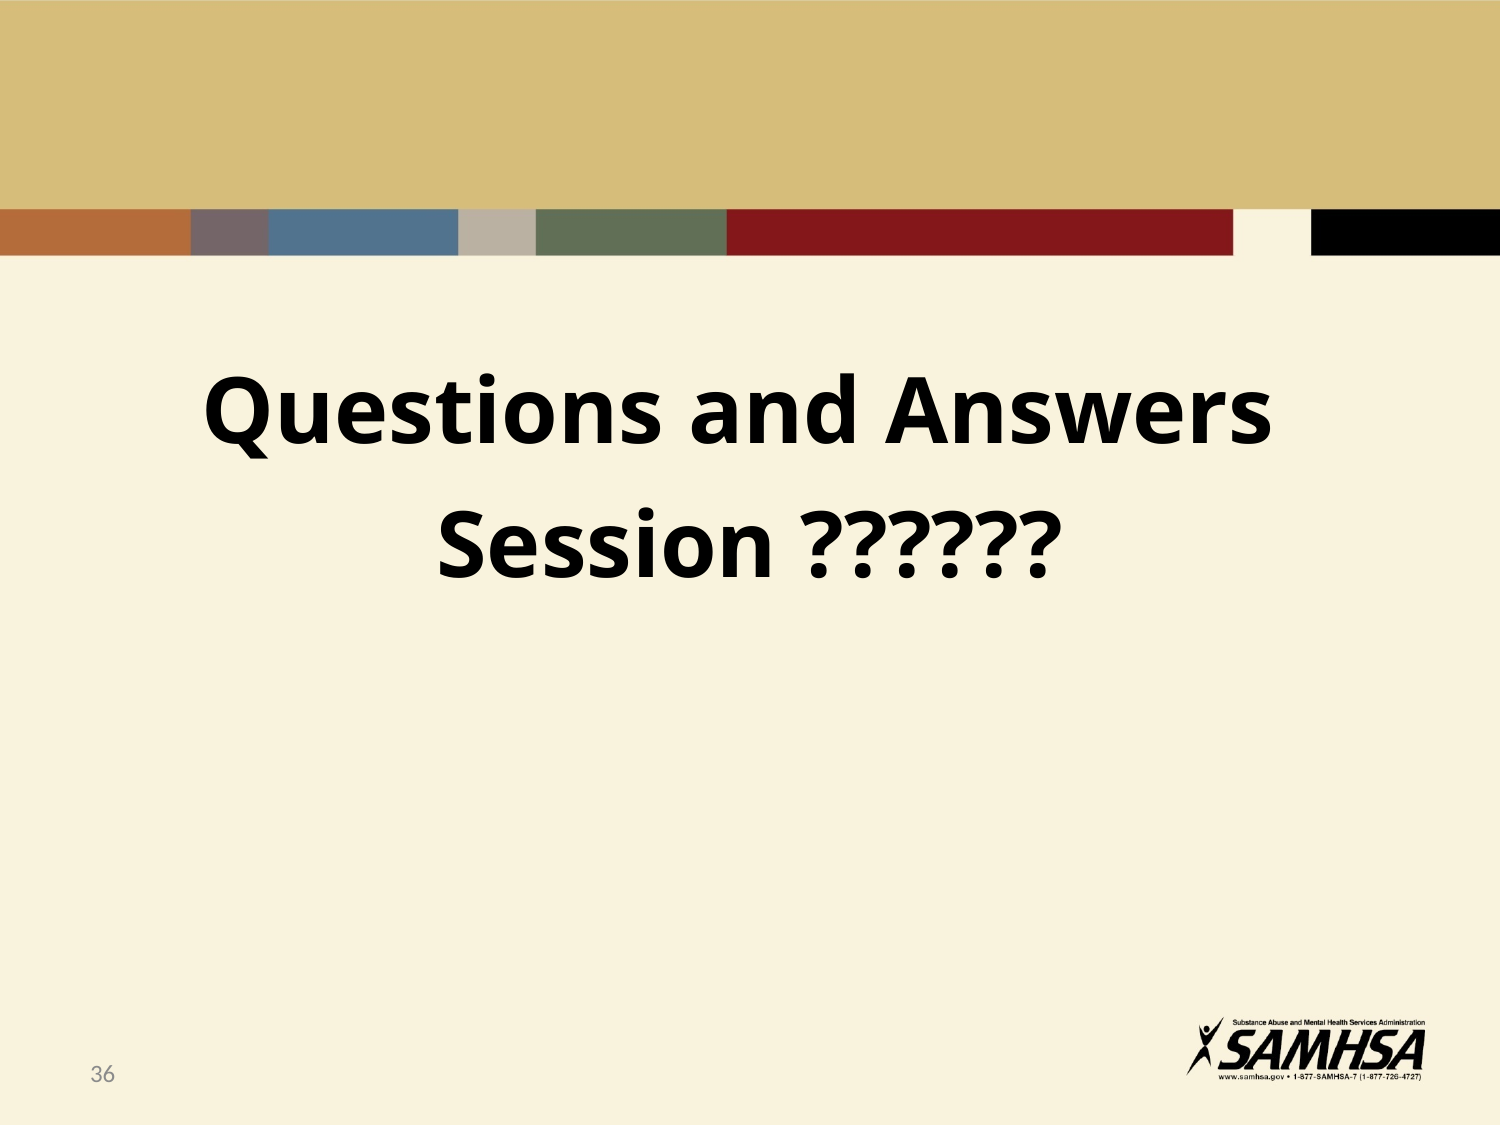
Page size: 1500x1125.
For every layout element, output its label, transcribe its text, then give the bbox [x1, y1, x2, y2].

title Questions and Answers Session ?????? [74, 44, 1426, 1013]
slide_number 36 [75, 1042, 425, 1103]
picture [0, 0, 1500, 1125]
